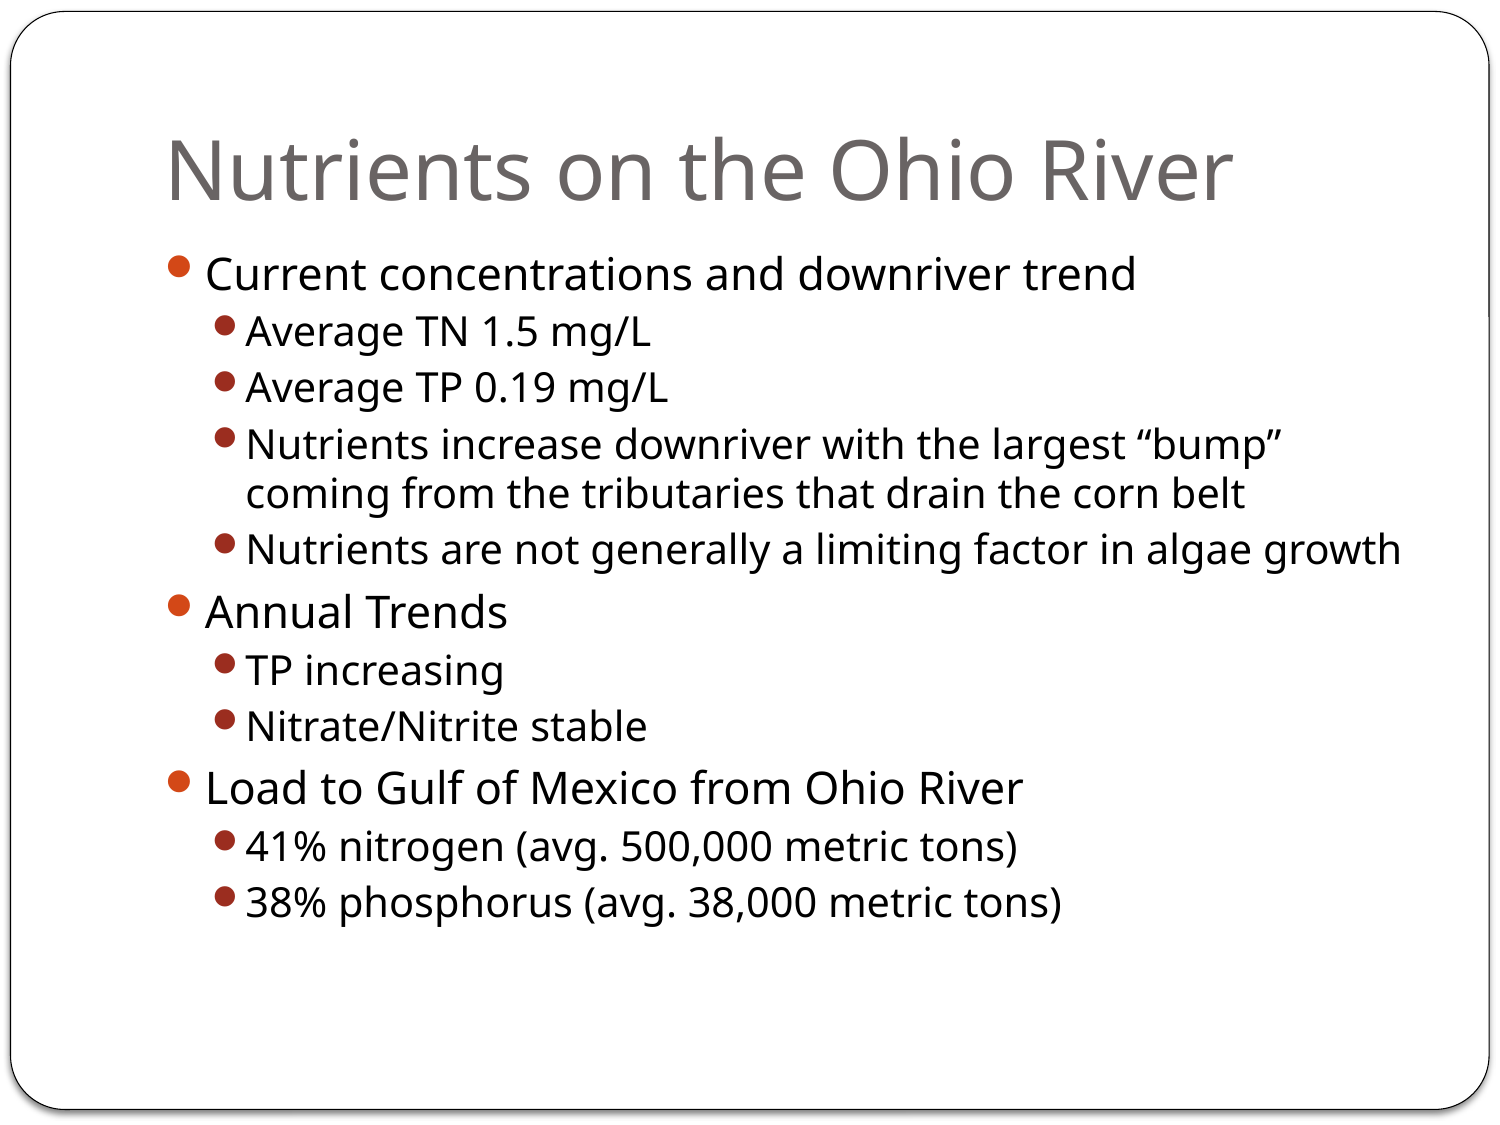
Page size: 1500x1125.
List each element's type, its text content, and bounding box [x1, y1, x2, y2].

title Nutrients on the Ohio River [150, 45, 1425, 233]
list Current concentrations and downriver trend Average TN 1.5 mg/L Average TP 0.19 mg/L Nutrients increase downriver with the largest “bump” coming from the tributaries that drain the corn belt Nutrients are not generally a limiting factor in algae growth Annual Trends TP increasing Nitrate/Nitrite stable Load to Gulf of Mexico from Ohio River 41% nitrogen (avg. 500,000 metric tons) 38% phosphorus (avg. 38,000 metric tons) [150, 237, 1425, 988]
